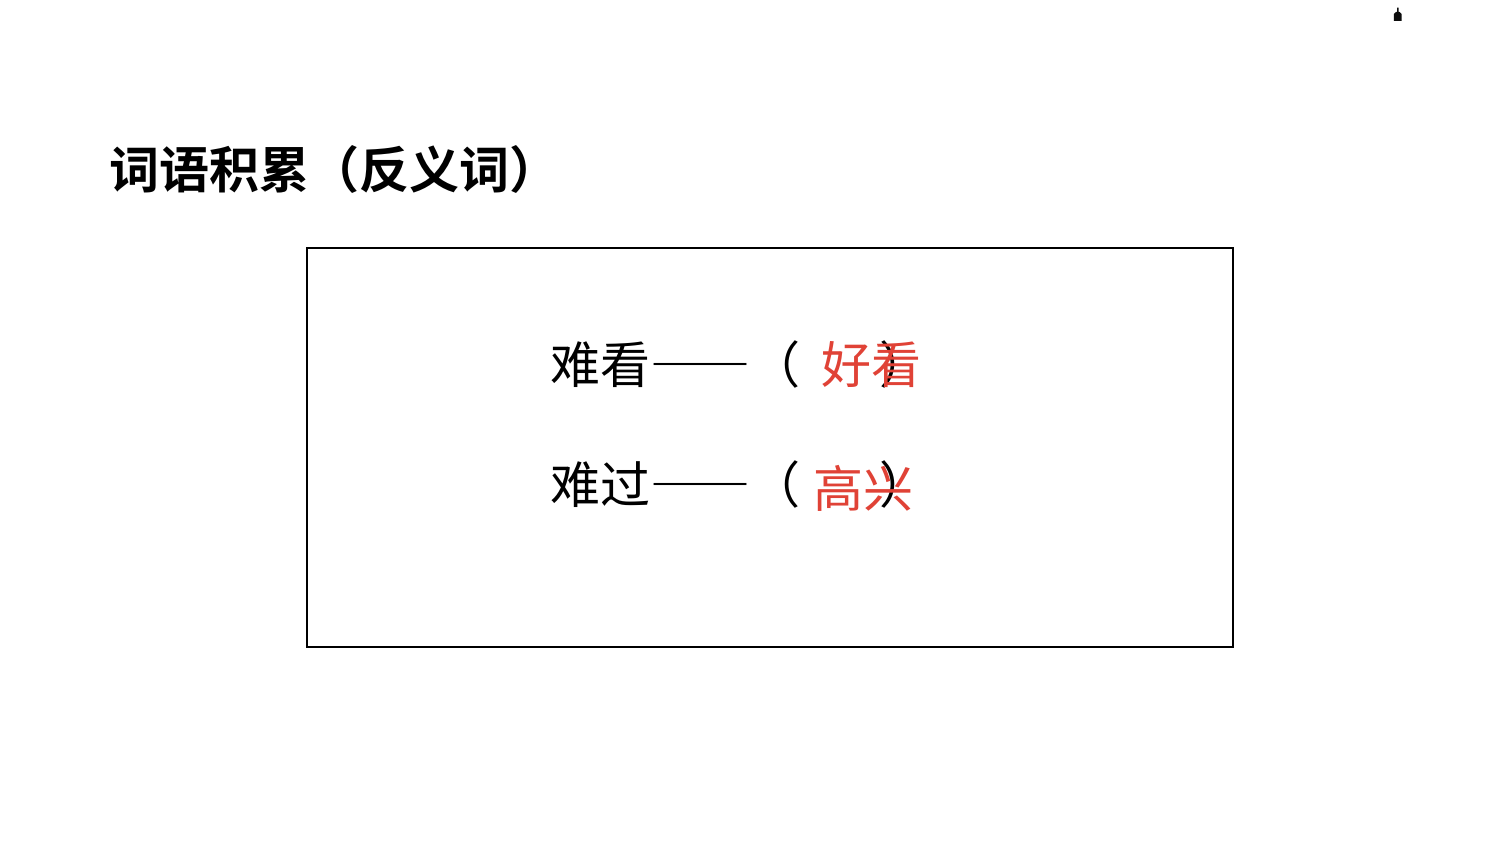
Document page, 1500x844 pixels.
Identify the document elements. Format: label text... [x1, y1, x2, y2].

text_box [306, 247, 1234, 648]
text_box 词语积累（反义词） [98, 133, 571, 205]
